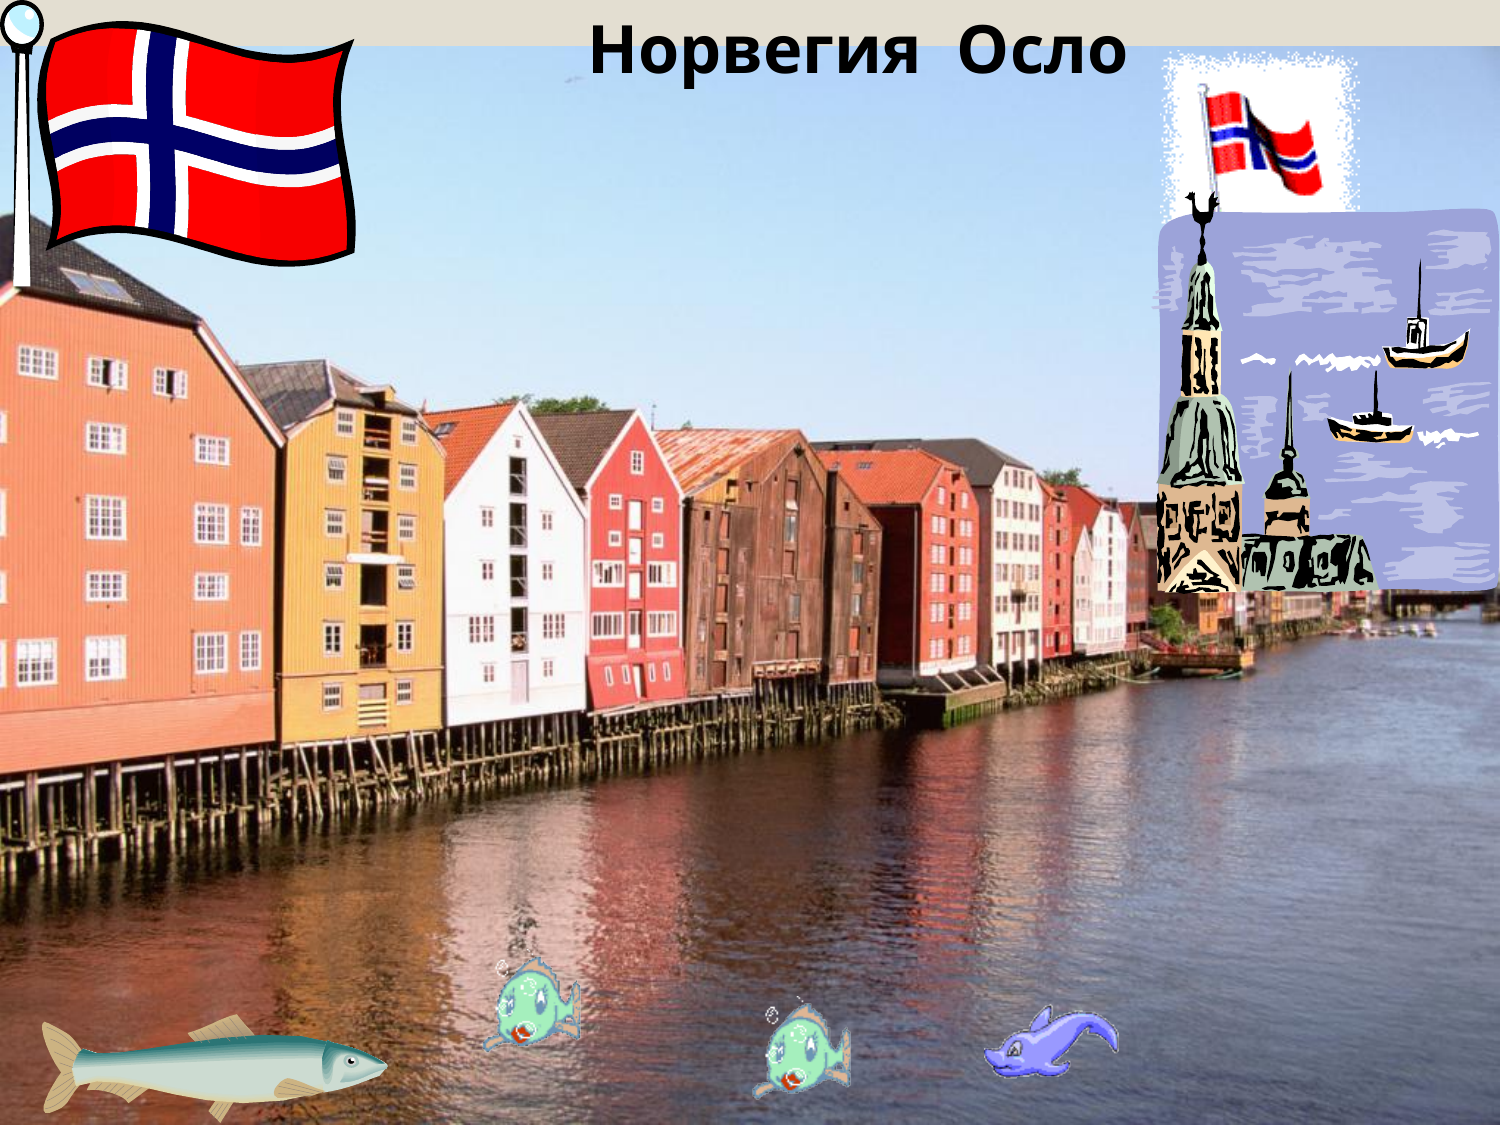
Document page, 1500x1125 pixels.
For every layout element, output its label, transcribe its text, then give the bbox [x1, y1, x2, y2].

picture [0, 0, 1500, 1125]
text_box Норвегия Осло [572, 0, 1144, 45]
